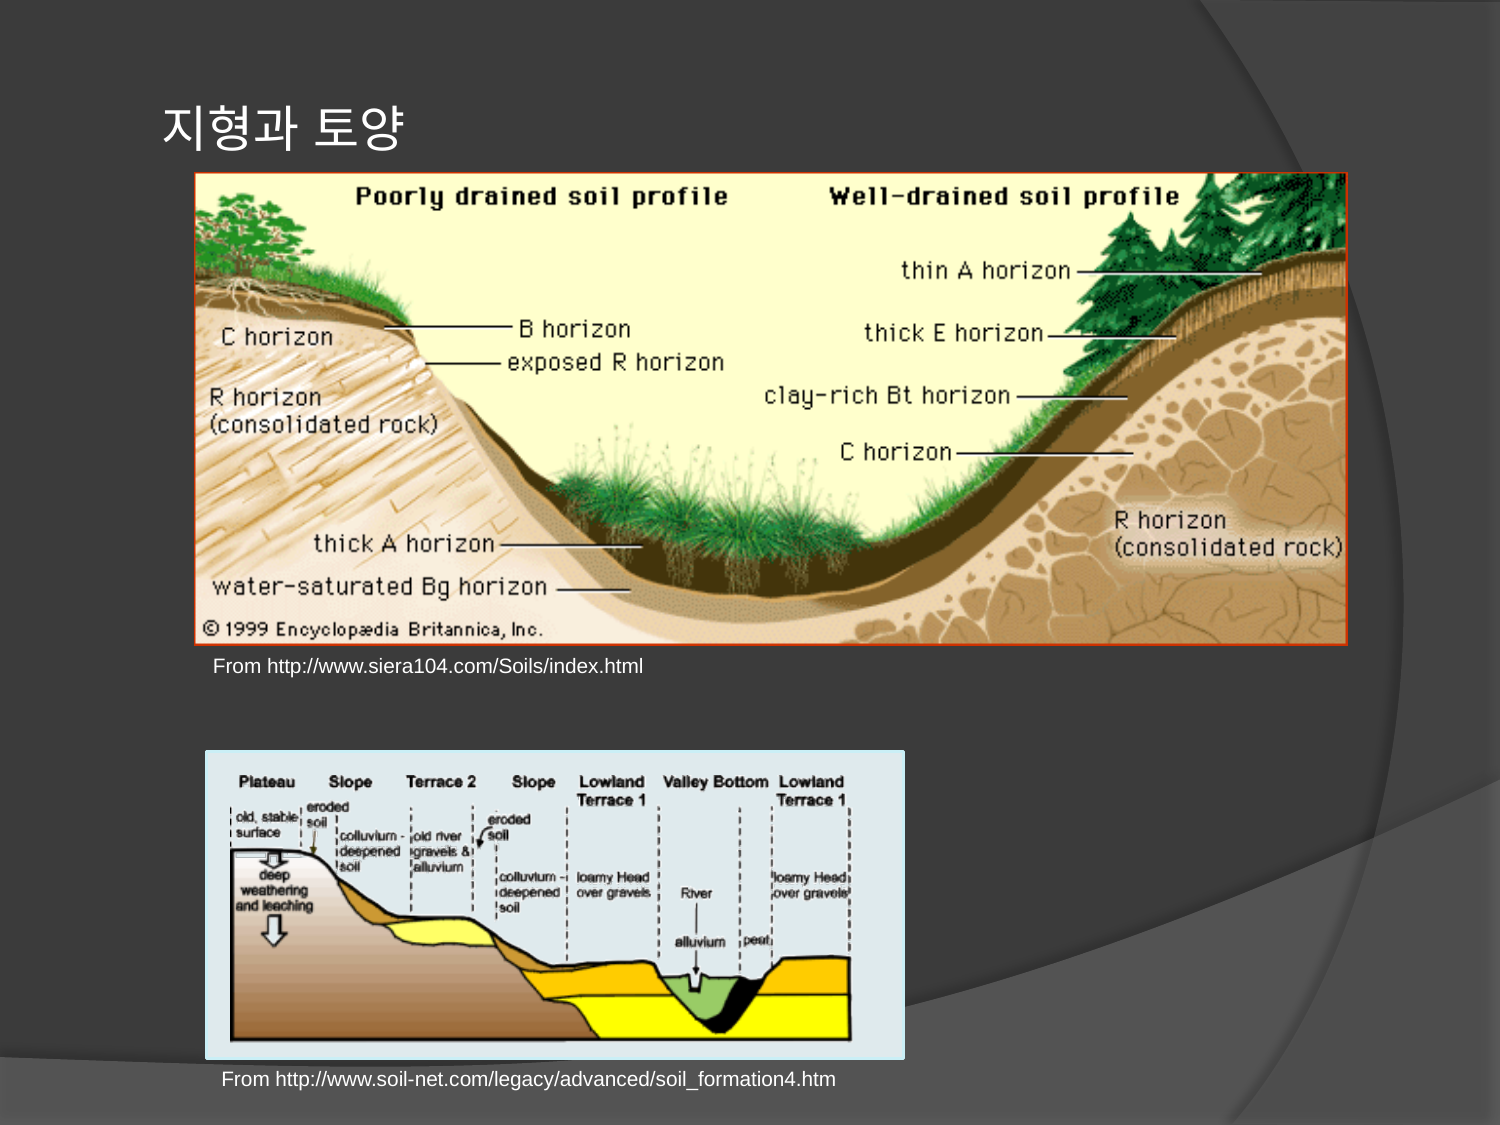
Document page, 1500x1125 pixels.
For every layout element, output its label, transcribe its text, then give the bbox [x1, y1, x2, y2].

picture [194, 172, 1349, 646]
text_box From http://www.siera104.com/Soils/index.html [198, 656, 659, 685]
text_box From http://www.soil-net.com/legacy/advanced/soil_formation4.htm [206, 1058, 957, 1099]
text_box [205, 750, 905, 1060]
picture [229, 774, 856, 1071]
text_box 지형과 토양 [147, 89, 421, 165]
